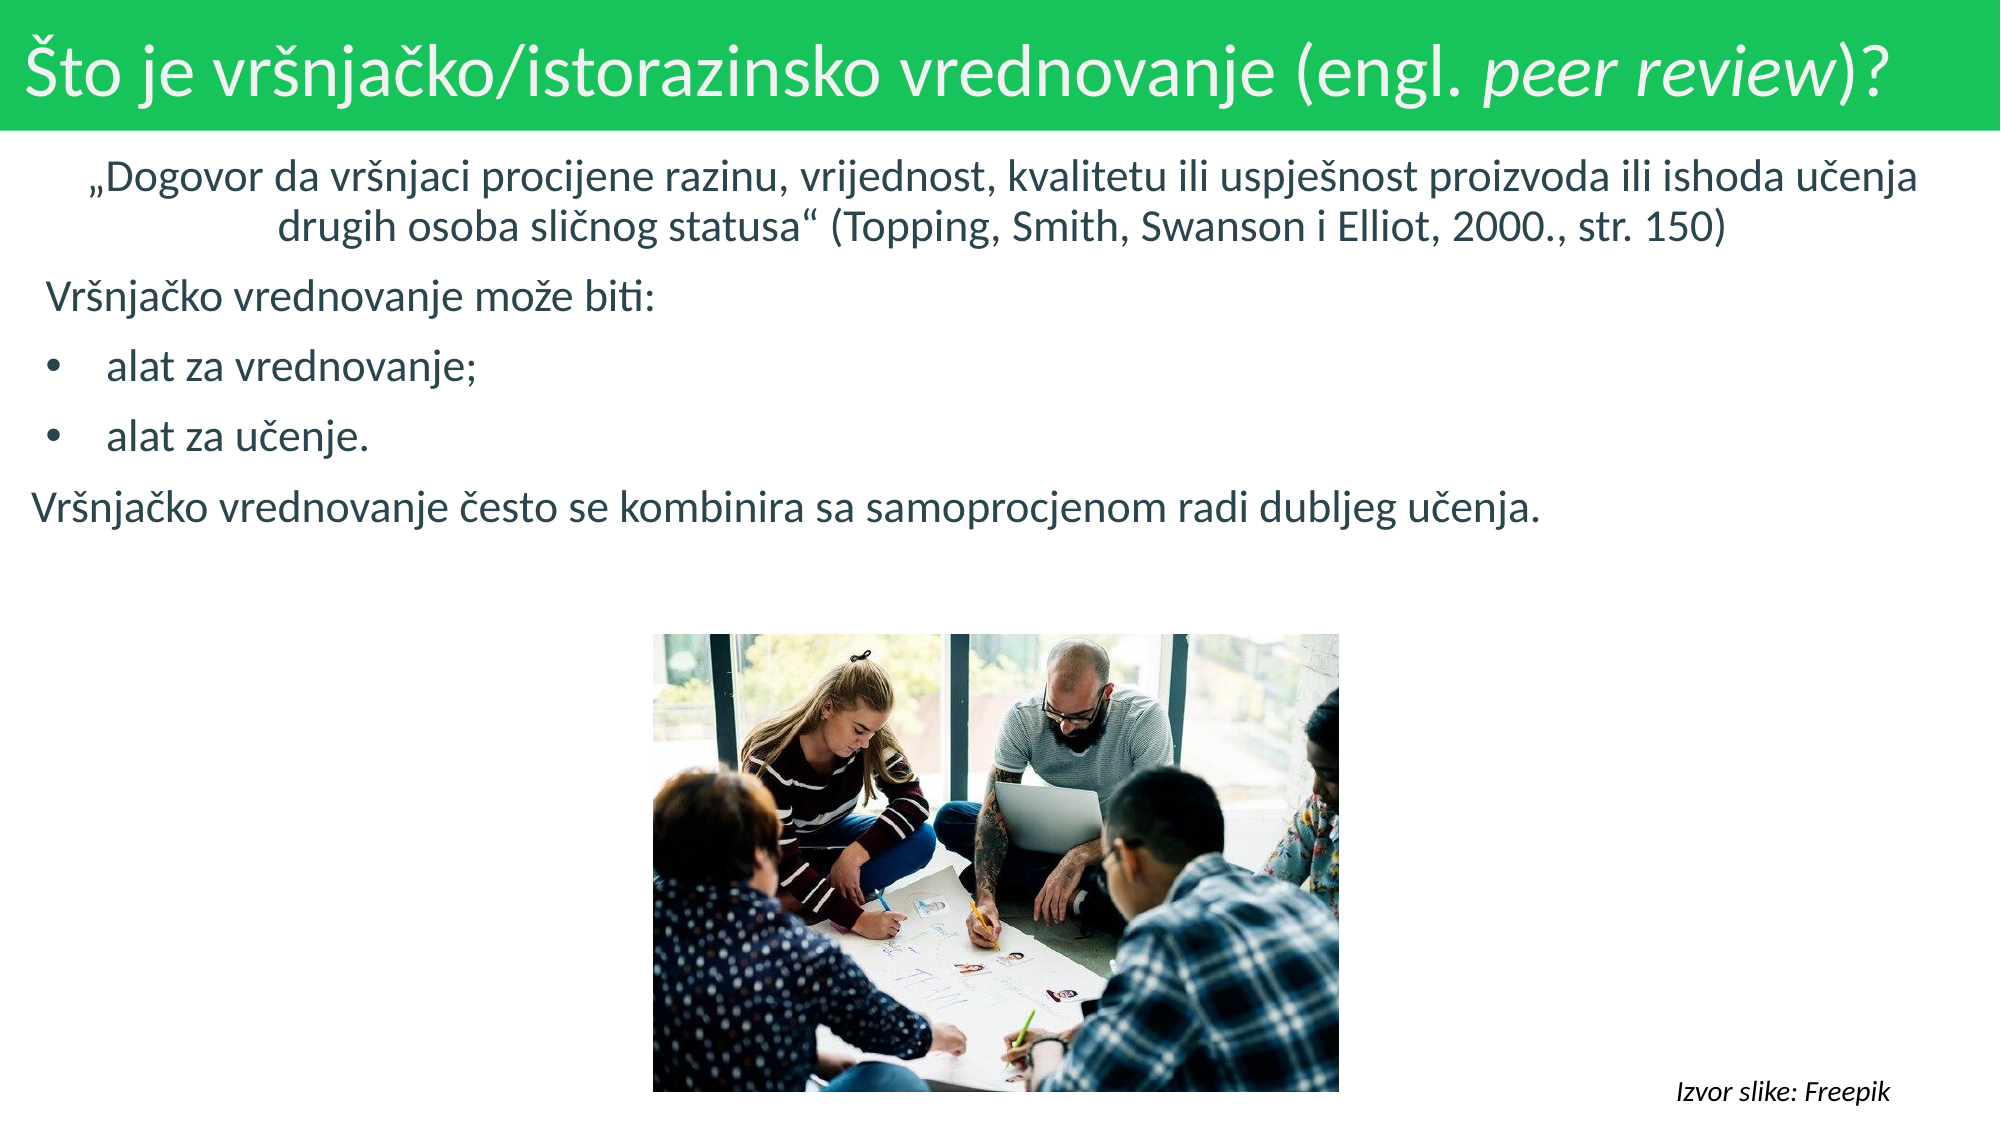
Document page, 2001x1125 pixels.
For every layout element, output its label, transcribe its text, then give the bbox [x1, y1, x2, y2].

text_box Izvor slike: Freepik [1566, 1057, 2000, 1114]
list „Dogovor da vršnjaci procijene razinu, vrijednost, kvalitetu ili uspješnost proizvoda ili ishoda učenja drugih osoba sličnog statusa“ (Topping, Smith, Swanson i Elliot, 2000., str. 150) Vršnjačko vrednovanje može biti: alat za vrednovanje; alat za učenje. Vršnjačko vrednovanje često se kombinira sa samoprocjenom radi dubljeg učenja. [16, 144, 1976, 1108]
picture [653, 634, 1339, 1093]
title Što je vršnjačko/istorazinsko vrednovanje (engl. peer review)? [16, 13, 1976, 131]
